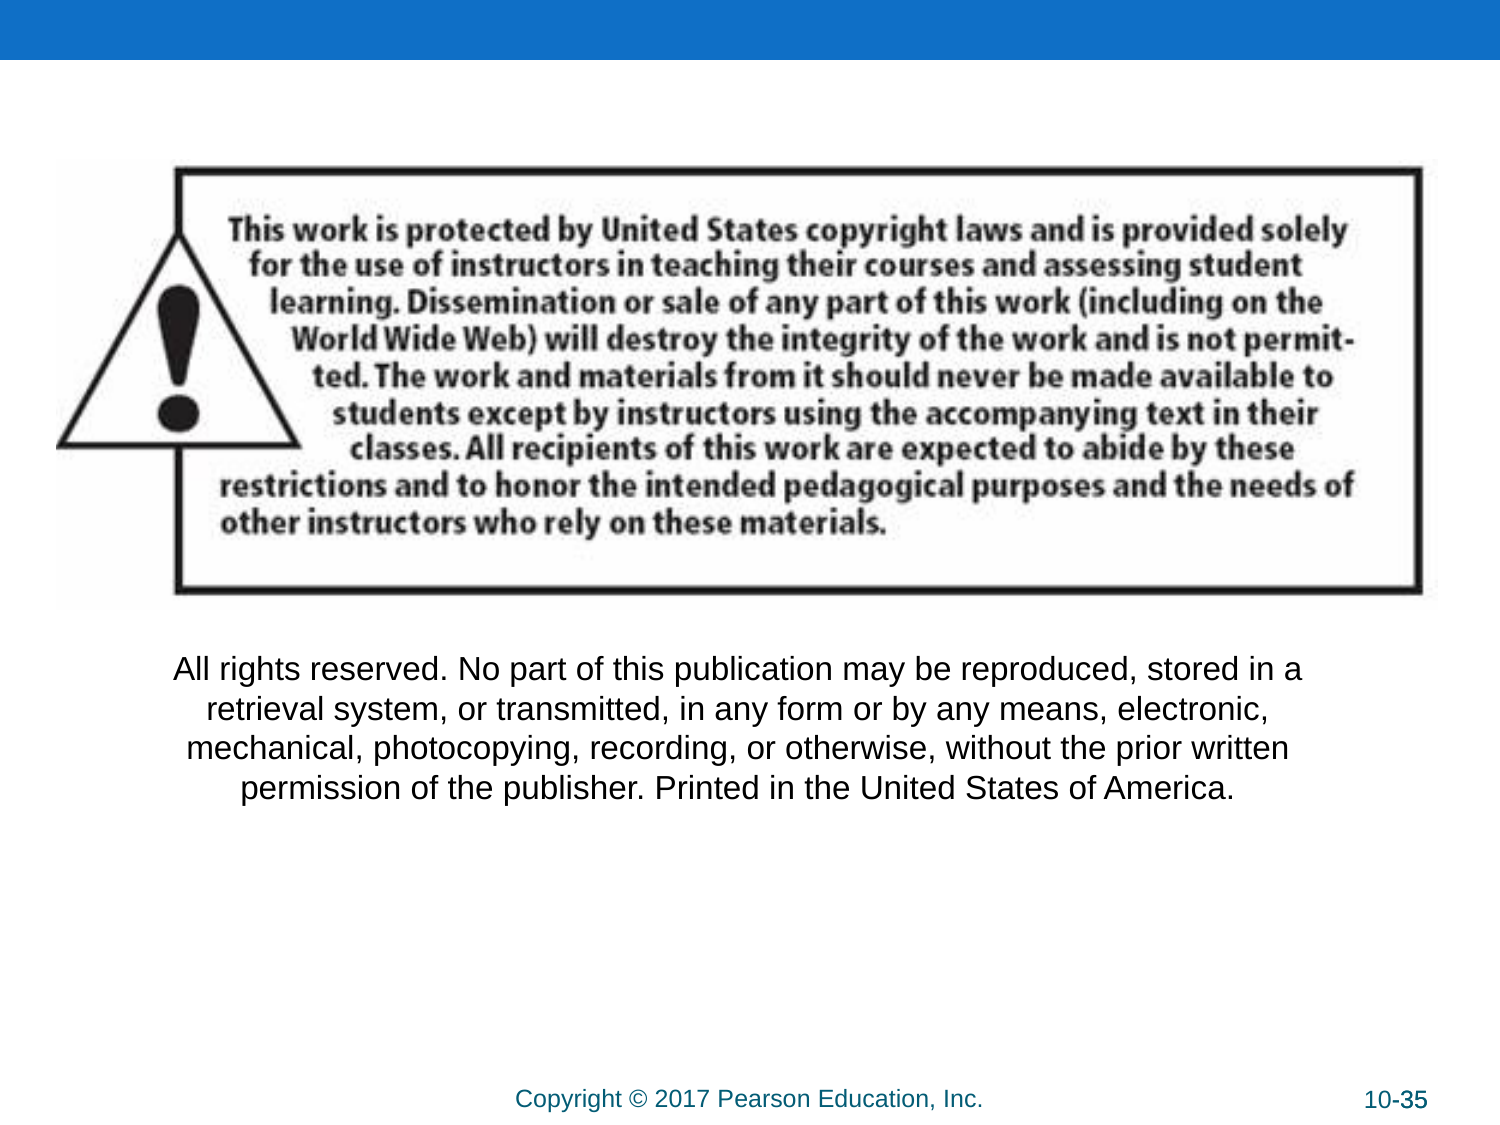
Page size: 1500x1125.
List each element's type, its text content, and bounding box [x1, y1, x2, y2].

picture [641, 1100, 647, 1107]
text_box All rights reserved. No part of this publication may be reproduced, stored in a retrieval system, or transmitted, in any form or by any means, electronic, mechanical, photocopying, recording, or otherwise, without the prior written permission of the publisher. Printed in the United States of America. [116, 639, 1362, 814]
picture [55, 159, 1439, 611]
